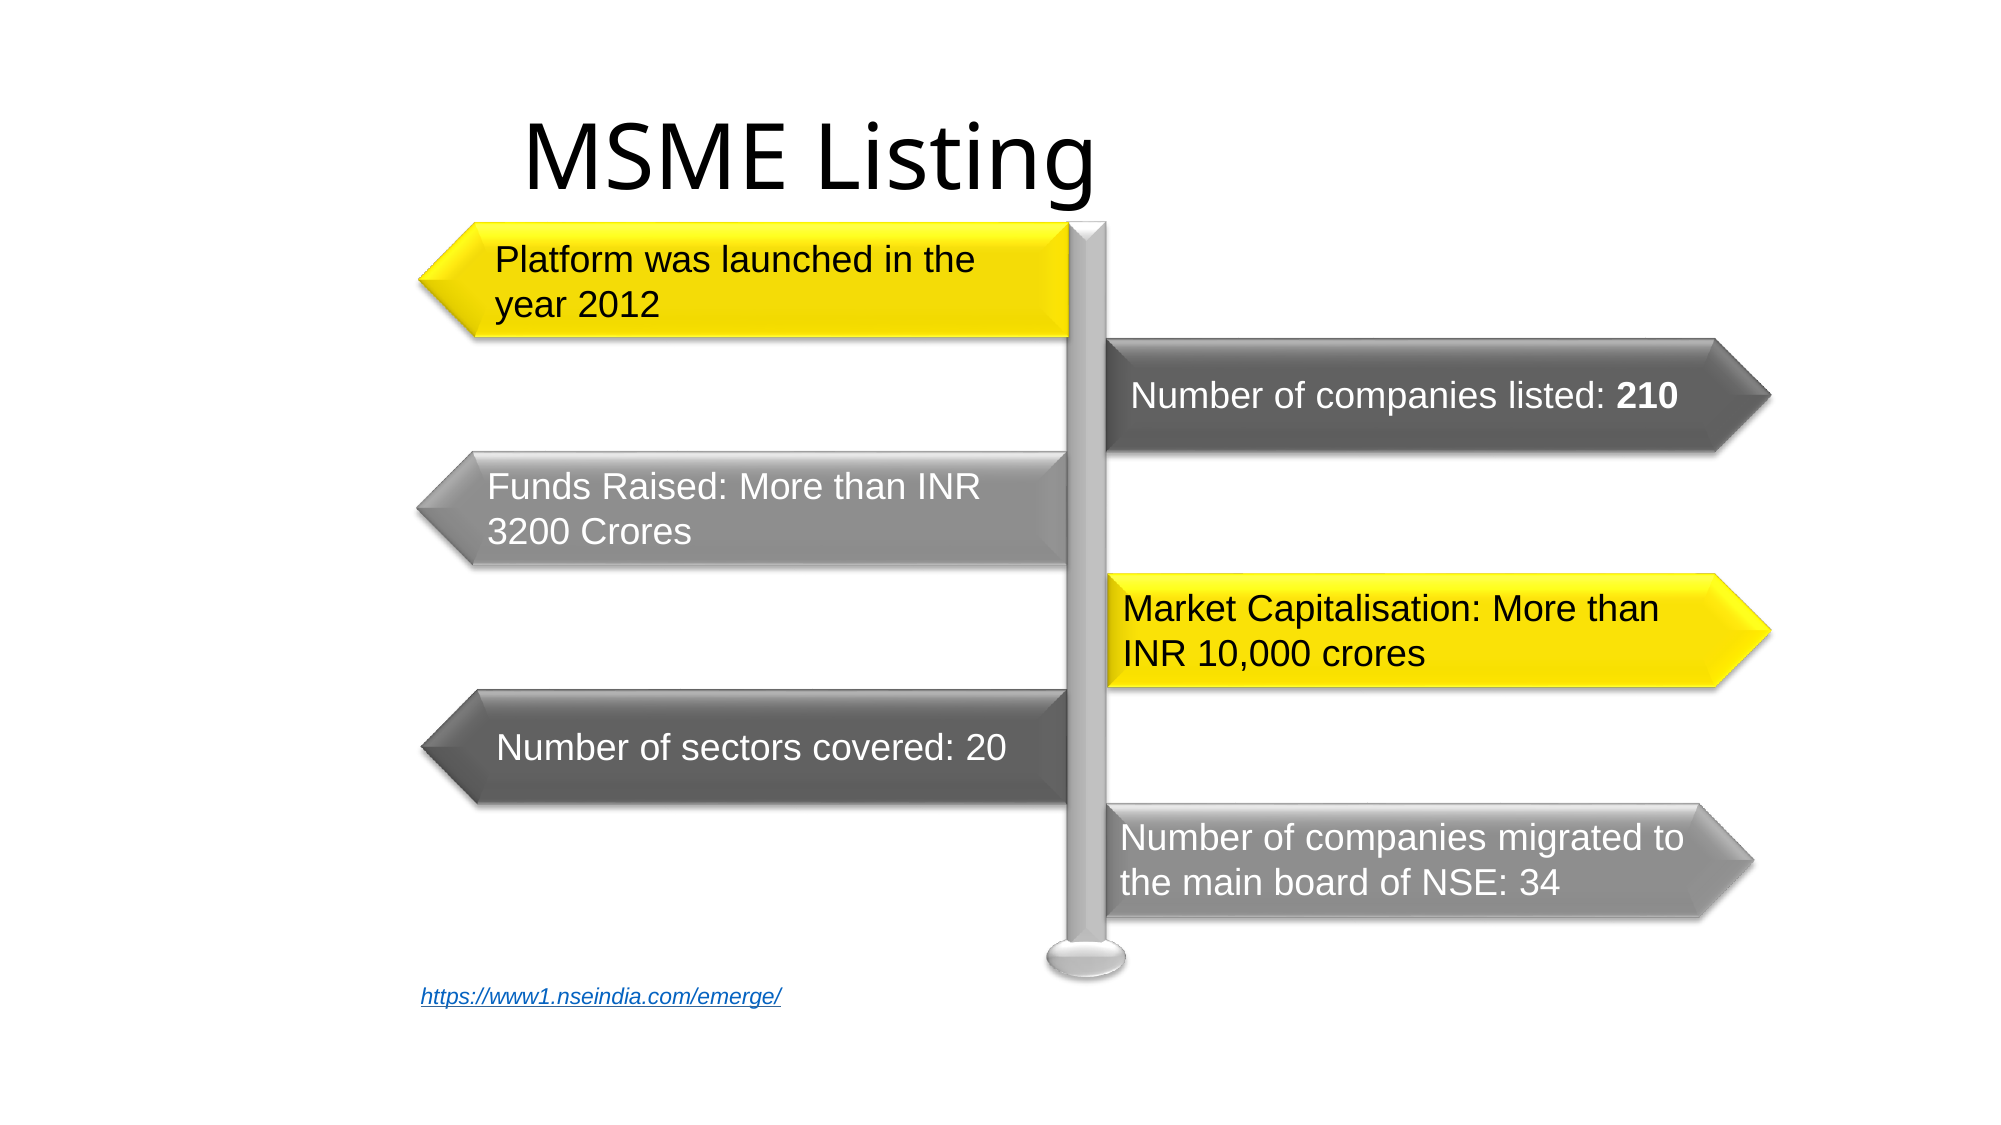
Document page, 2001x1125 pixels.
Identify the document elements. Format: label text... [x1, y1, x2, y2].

text_box https://www1.nseindia.com/emerge/ [418, 987, 787, 1010]
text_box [407, 220, 1780, 987]
text_box MSME Listing [518, 95, 1384, 208]
